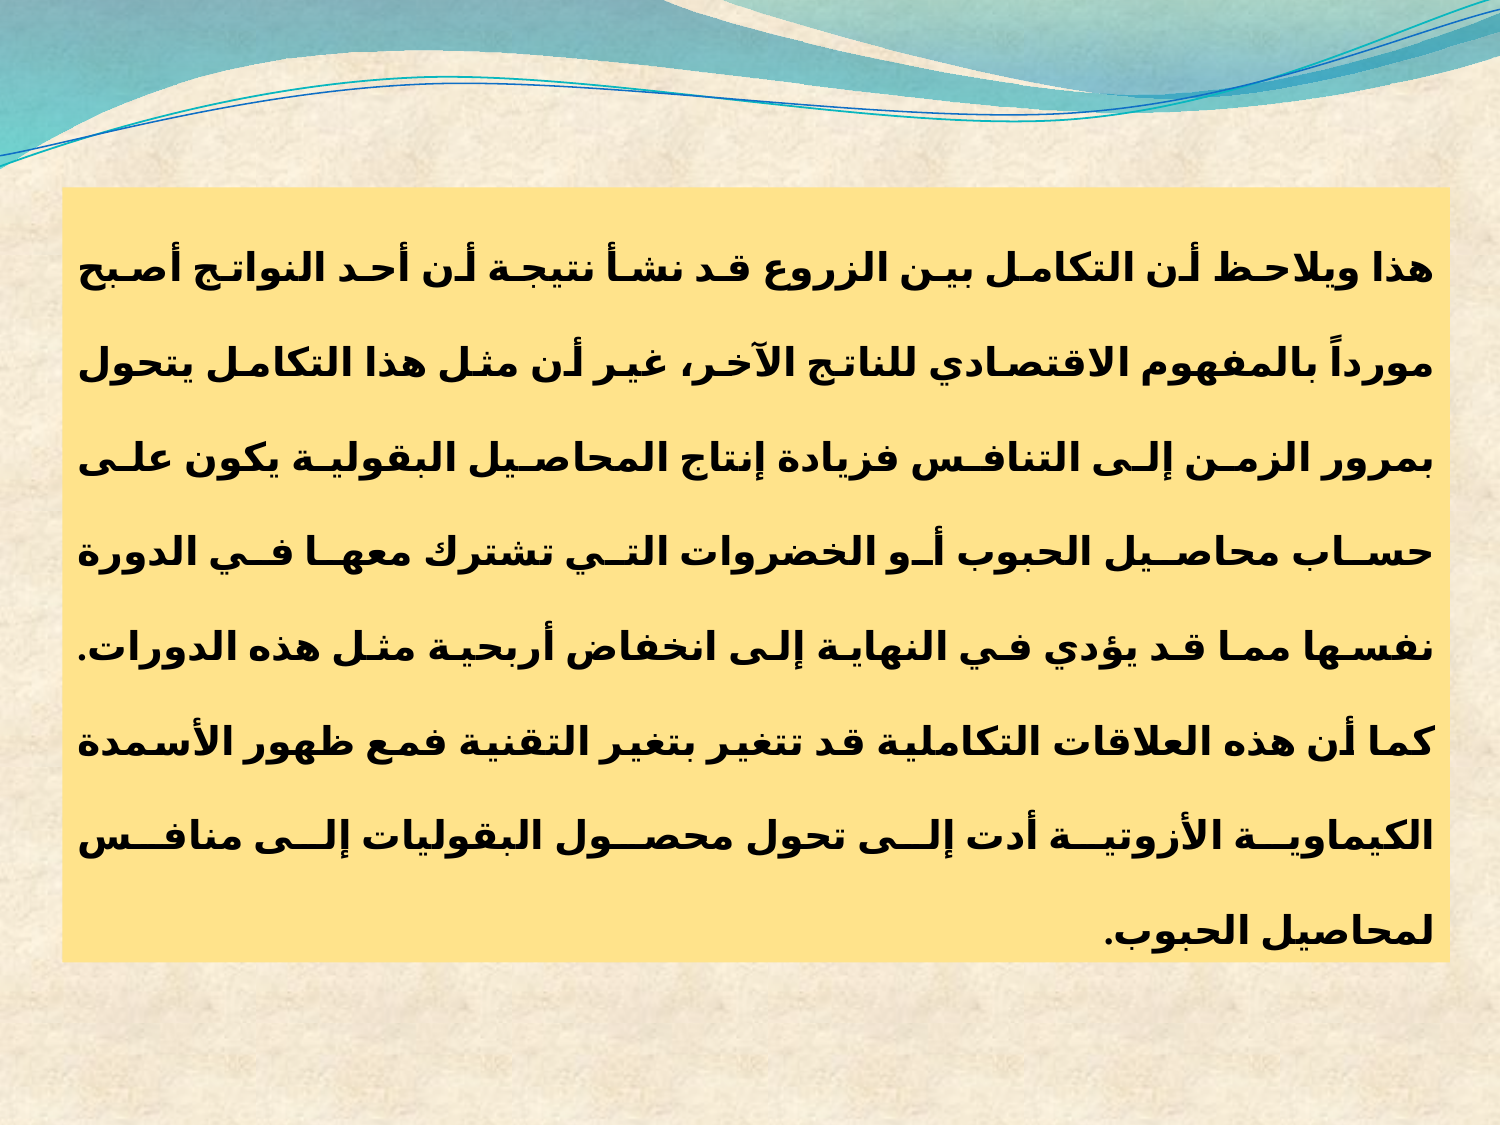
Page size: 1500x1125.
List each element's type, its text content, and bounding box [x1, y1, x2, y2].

list هذا ويلاحظ أن التكامل بين الزروع قد نشأ نتيجة أن أحد النواتج أصبح مورداً بالمفهوم الاقتصادي للناتج الآخر، غير أن مثل هذا التكامل يتحول بمرور الزمن إلى التنافس فزيادة إنتاج المحاصيل البقولية يكون على حساب محاصيل الحبوب أو الخضروات التي تشترك معها في الدورة نفسها مما قد يؤدي في النهاية إلى انخفاض أربحية مثل هذه الدورات. كما أن هذه العلاقات التكاملية قد تتغير بتغير التقنية فمع ظهور الأسمدة الكيماوية الأزوتية أدت إلى تحول محصول البقوليات إلى منافس لمحاصيل الحبوب. [62, 187, 1450, 963]
